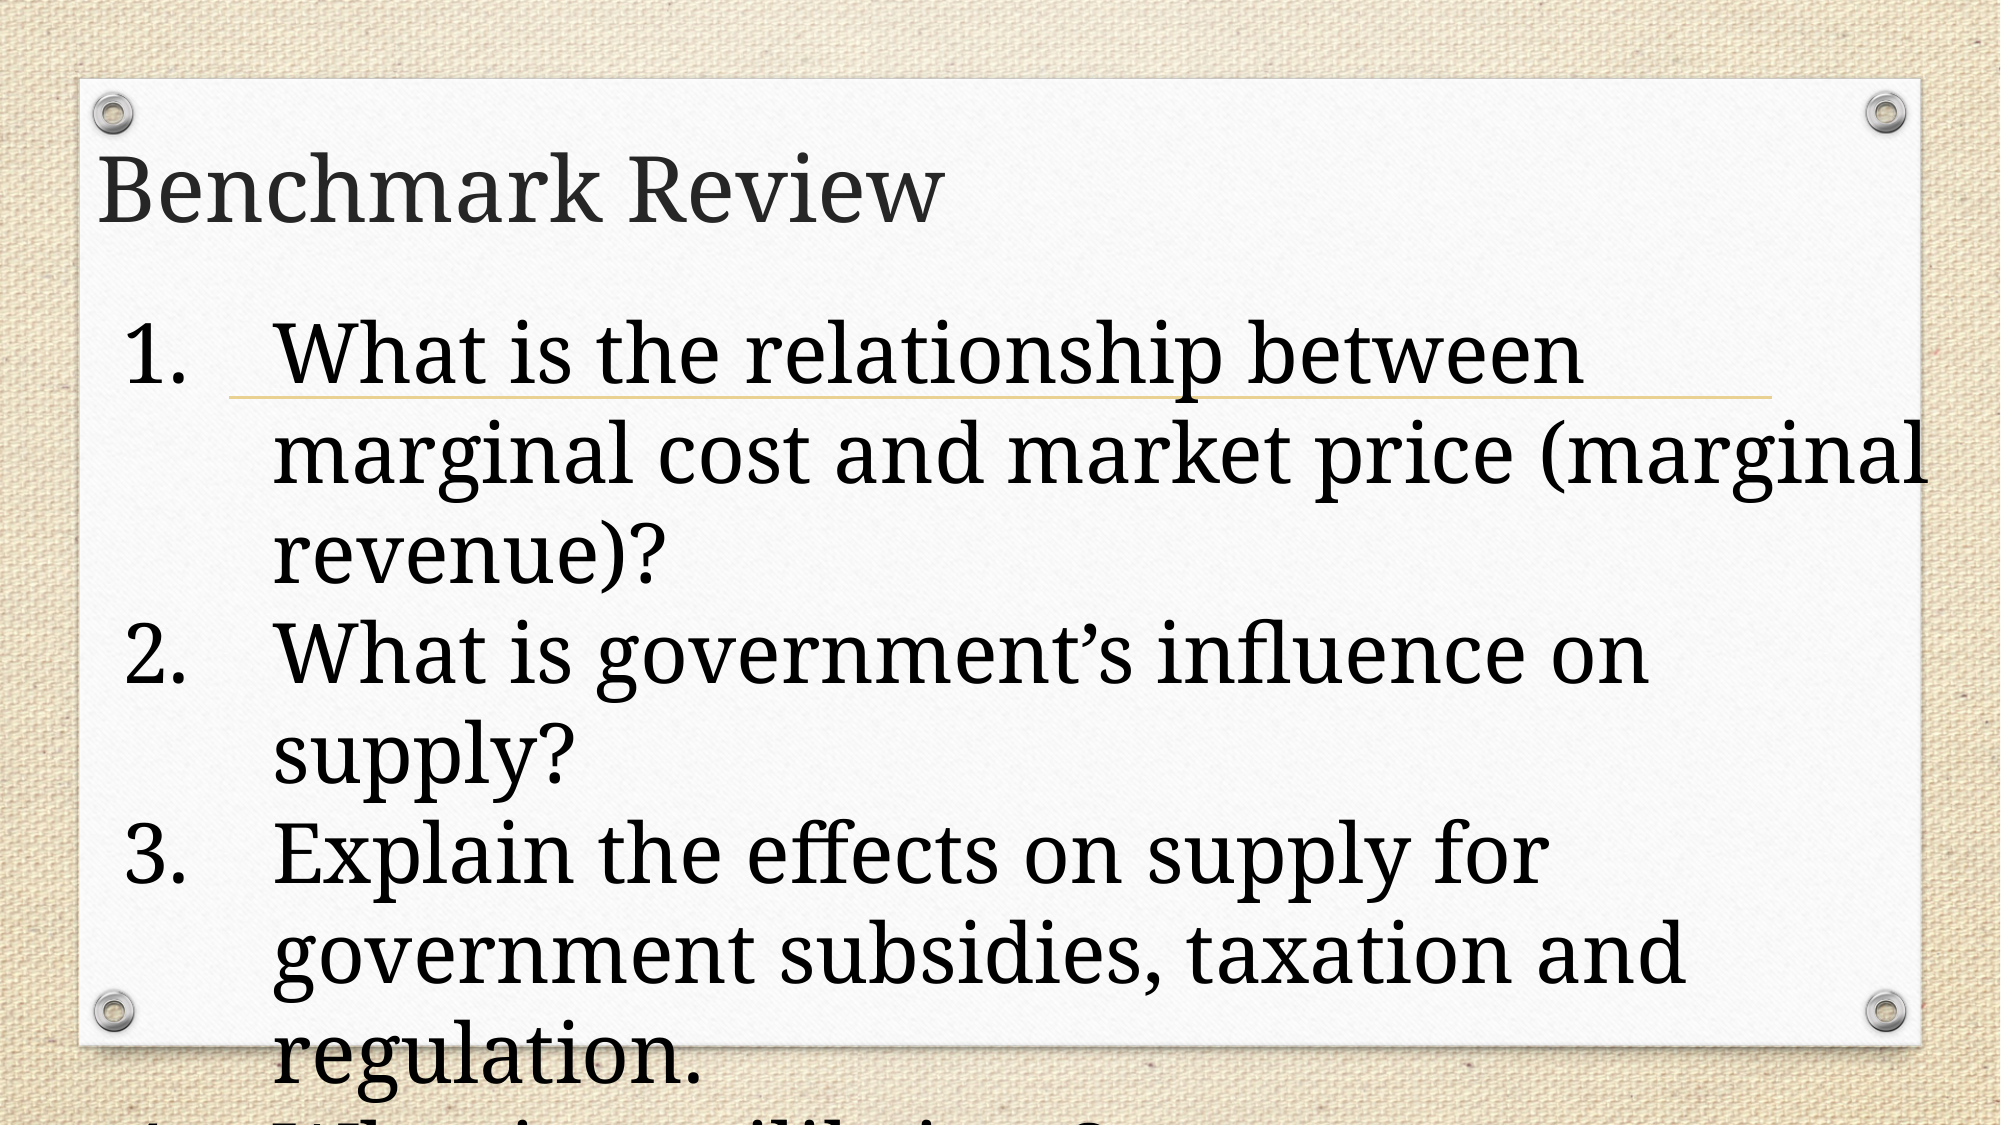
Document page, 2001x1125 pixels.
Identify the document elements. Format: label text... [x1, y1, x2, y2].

text_box What is the relationship between marginal cost and market price (marginal revenue)? What is government’s influence on supply? Explain the effects on supply for government subsidies, taxation and regulation. What is equilibrium? [107, 292, 1956, 1125]
picture [0, 0, 2001, 1125]
title Benchmark Review [81, 79, 1657, 293]
